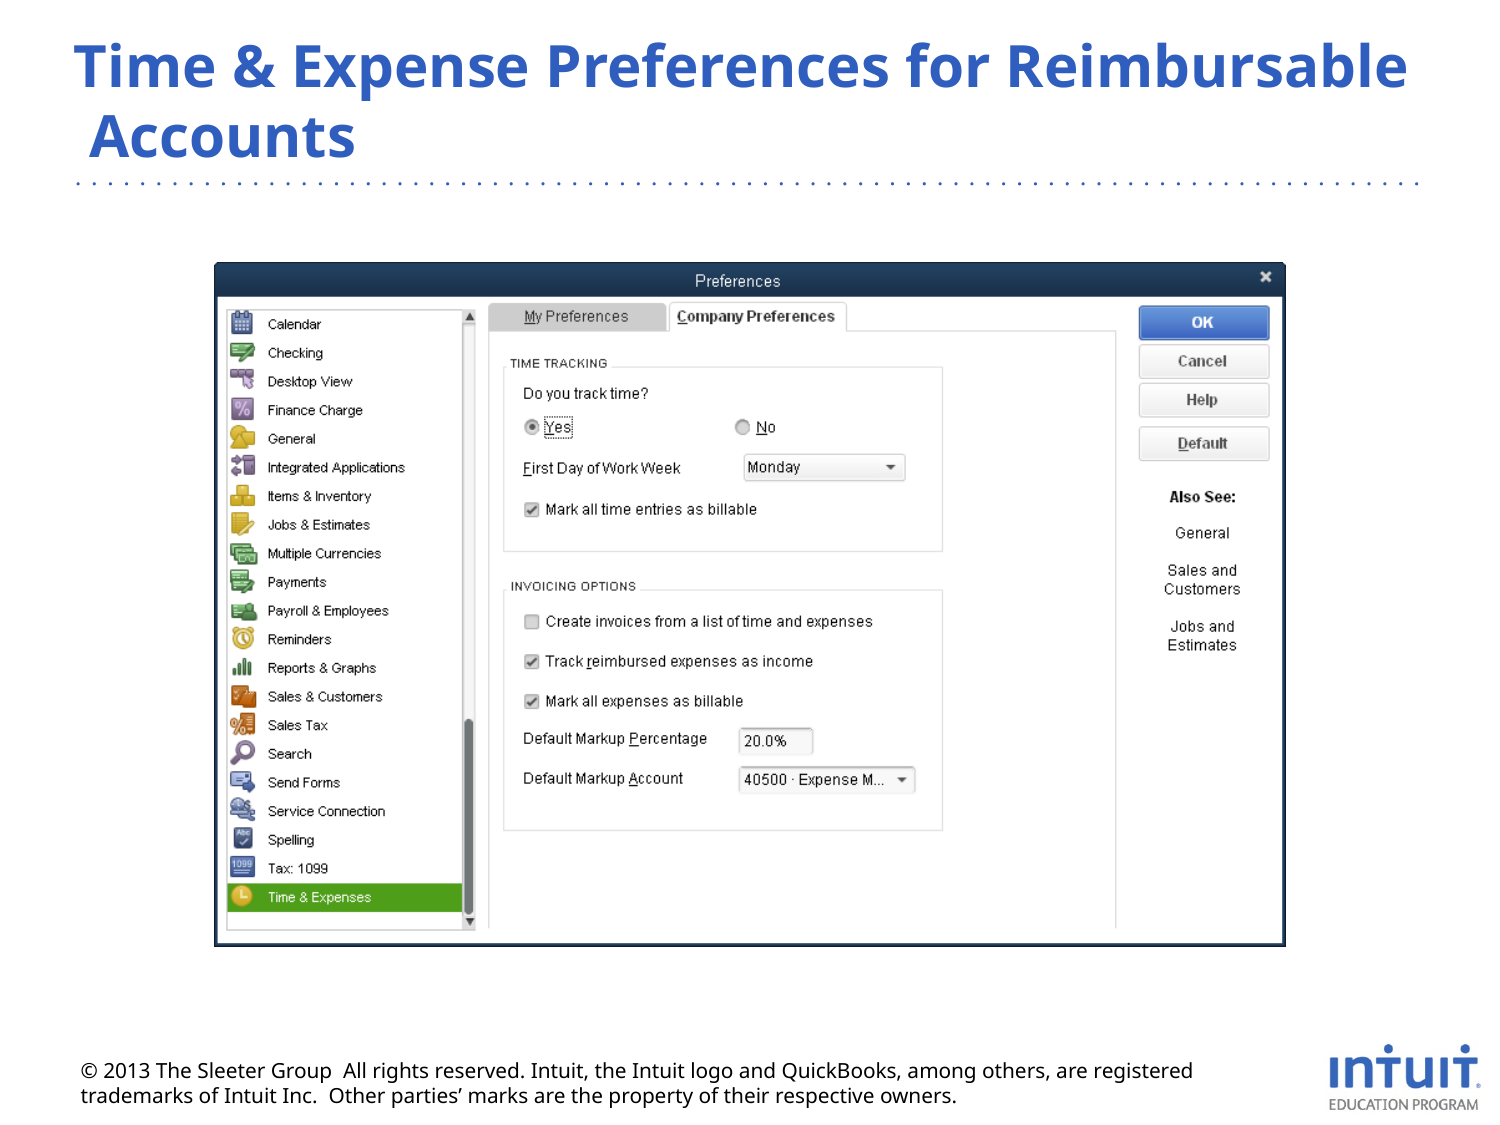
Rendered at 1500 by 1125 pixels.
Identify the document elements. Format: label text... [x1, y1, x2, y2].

picture [214, 262, 1286, 948]
picture [1325, 1039, 1485, 1116]
title Time & Expense Preferences for Reimbursable Accounts [73, 62, 1424, 169]
